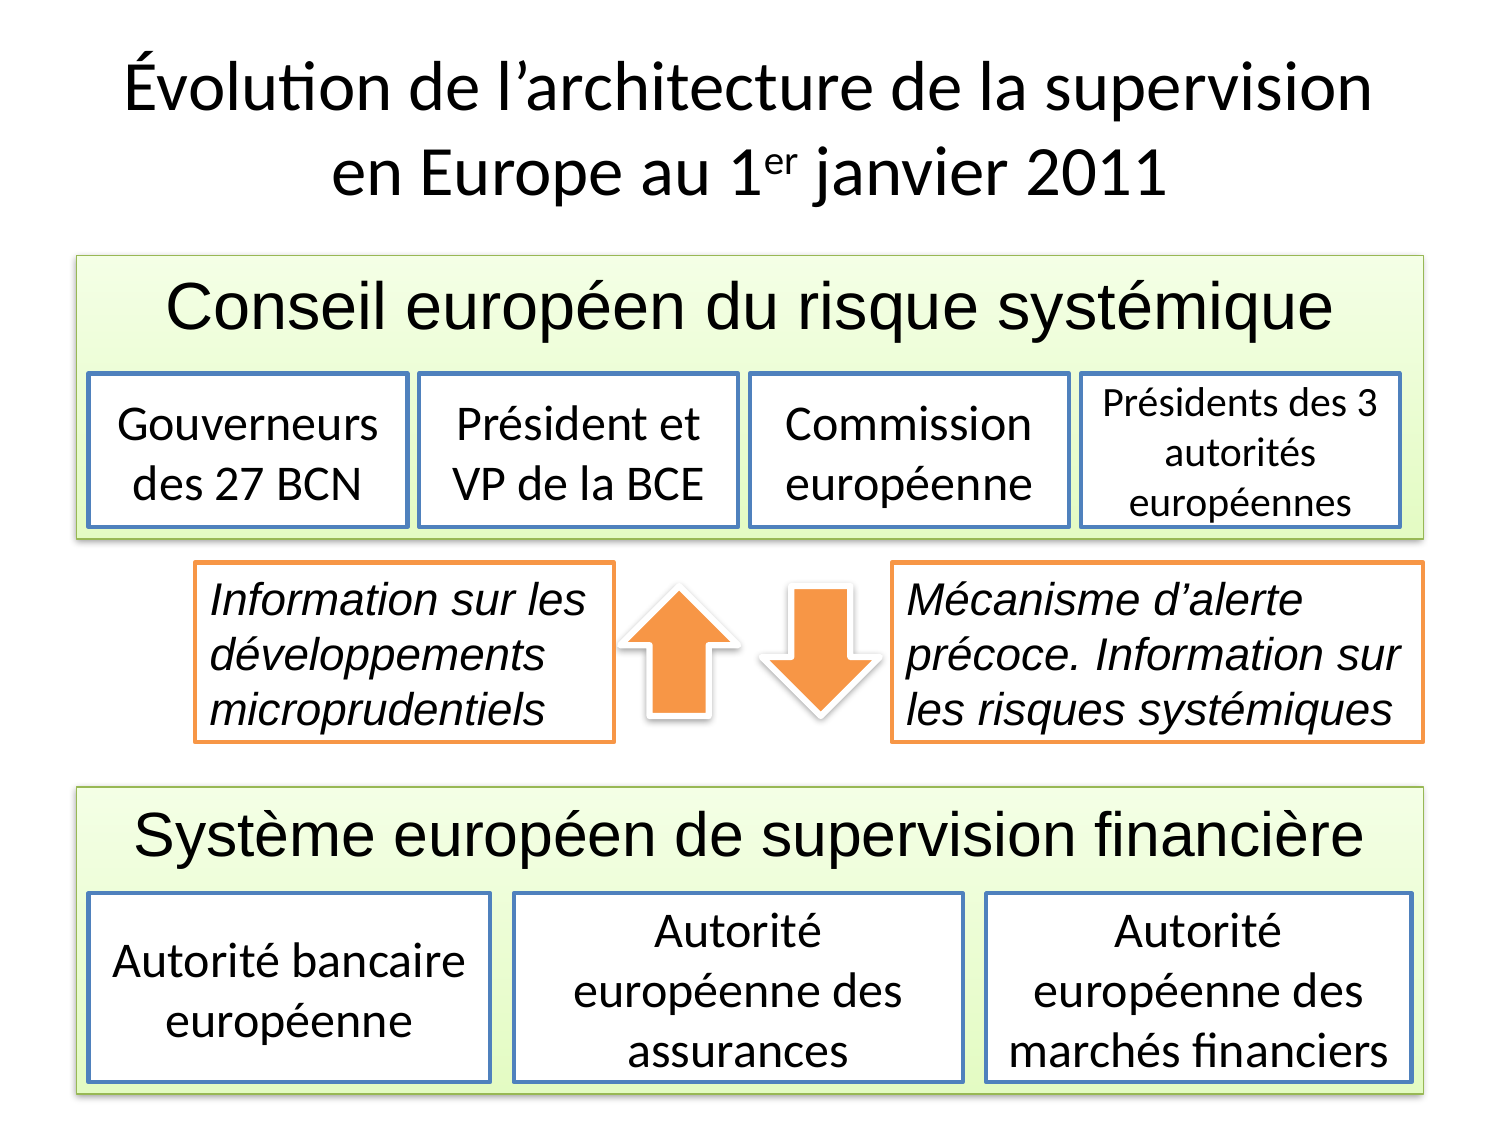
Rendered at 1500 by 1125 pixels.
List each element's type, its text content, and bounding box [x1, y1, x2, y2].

text_box Information sur les développements microprudentiels [193, 560, 616, 744]
text_box Commission européenne [748, 371, 1071, 529]
title Évolution de l’architecture de la supervision en Europe au 1er janvier 2011 [73, 29, 1427, 220]
slide_number 17 [1074, 1042, 1425, 1103]
text_box Président et VP de la BCE [417, 371, 740, 529]
text_box Système européen de supervision financière [76, 786, 1424, 1095]
text_box Autorité européenne des marchés financiers [984, 891, 1414, 1084]
text_box Gouverneurs des 27 BCN [86, 371, 410, 529]
text_box Mécanisme d’alerte précoce. Information sur les risques systémiques [890, 560, 1425, 744]
text_box [617, 582, 742, 720]
text_box [758, 582, 883, 720]
text_box Autorité européenne des assurances [512, 891, 965, 1084]
text_box Conseil européen du risque systémique [76, 255, 1424, 540]
text_box Présidents des 3 autorités européennes [1079, 371, 1402, 529]
text_box Autorité bancaire européenne [86, 891, 492, 1084]
